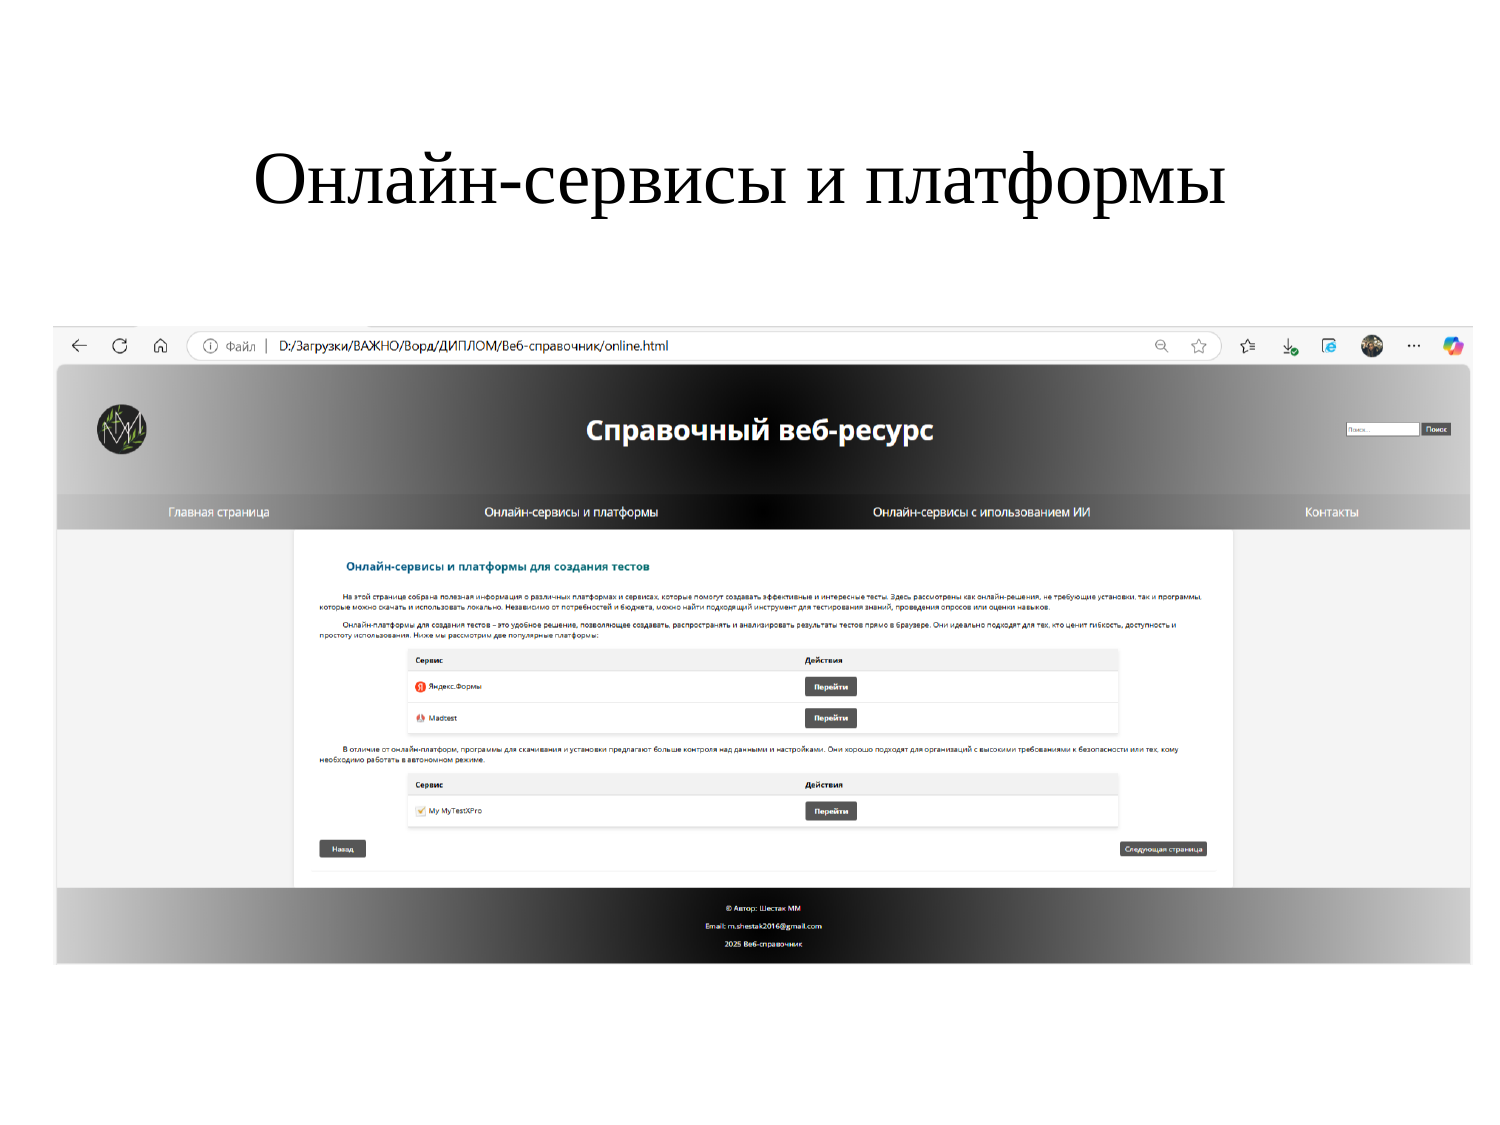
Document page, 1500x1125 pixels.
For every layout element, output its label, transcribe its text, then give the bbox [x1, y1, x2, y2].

picture [52, 326, 1473, 965]
title Онлайн-сервисы и платформы [75, 79, 1425, 268]
